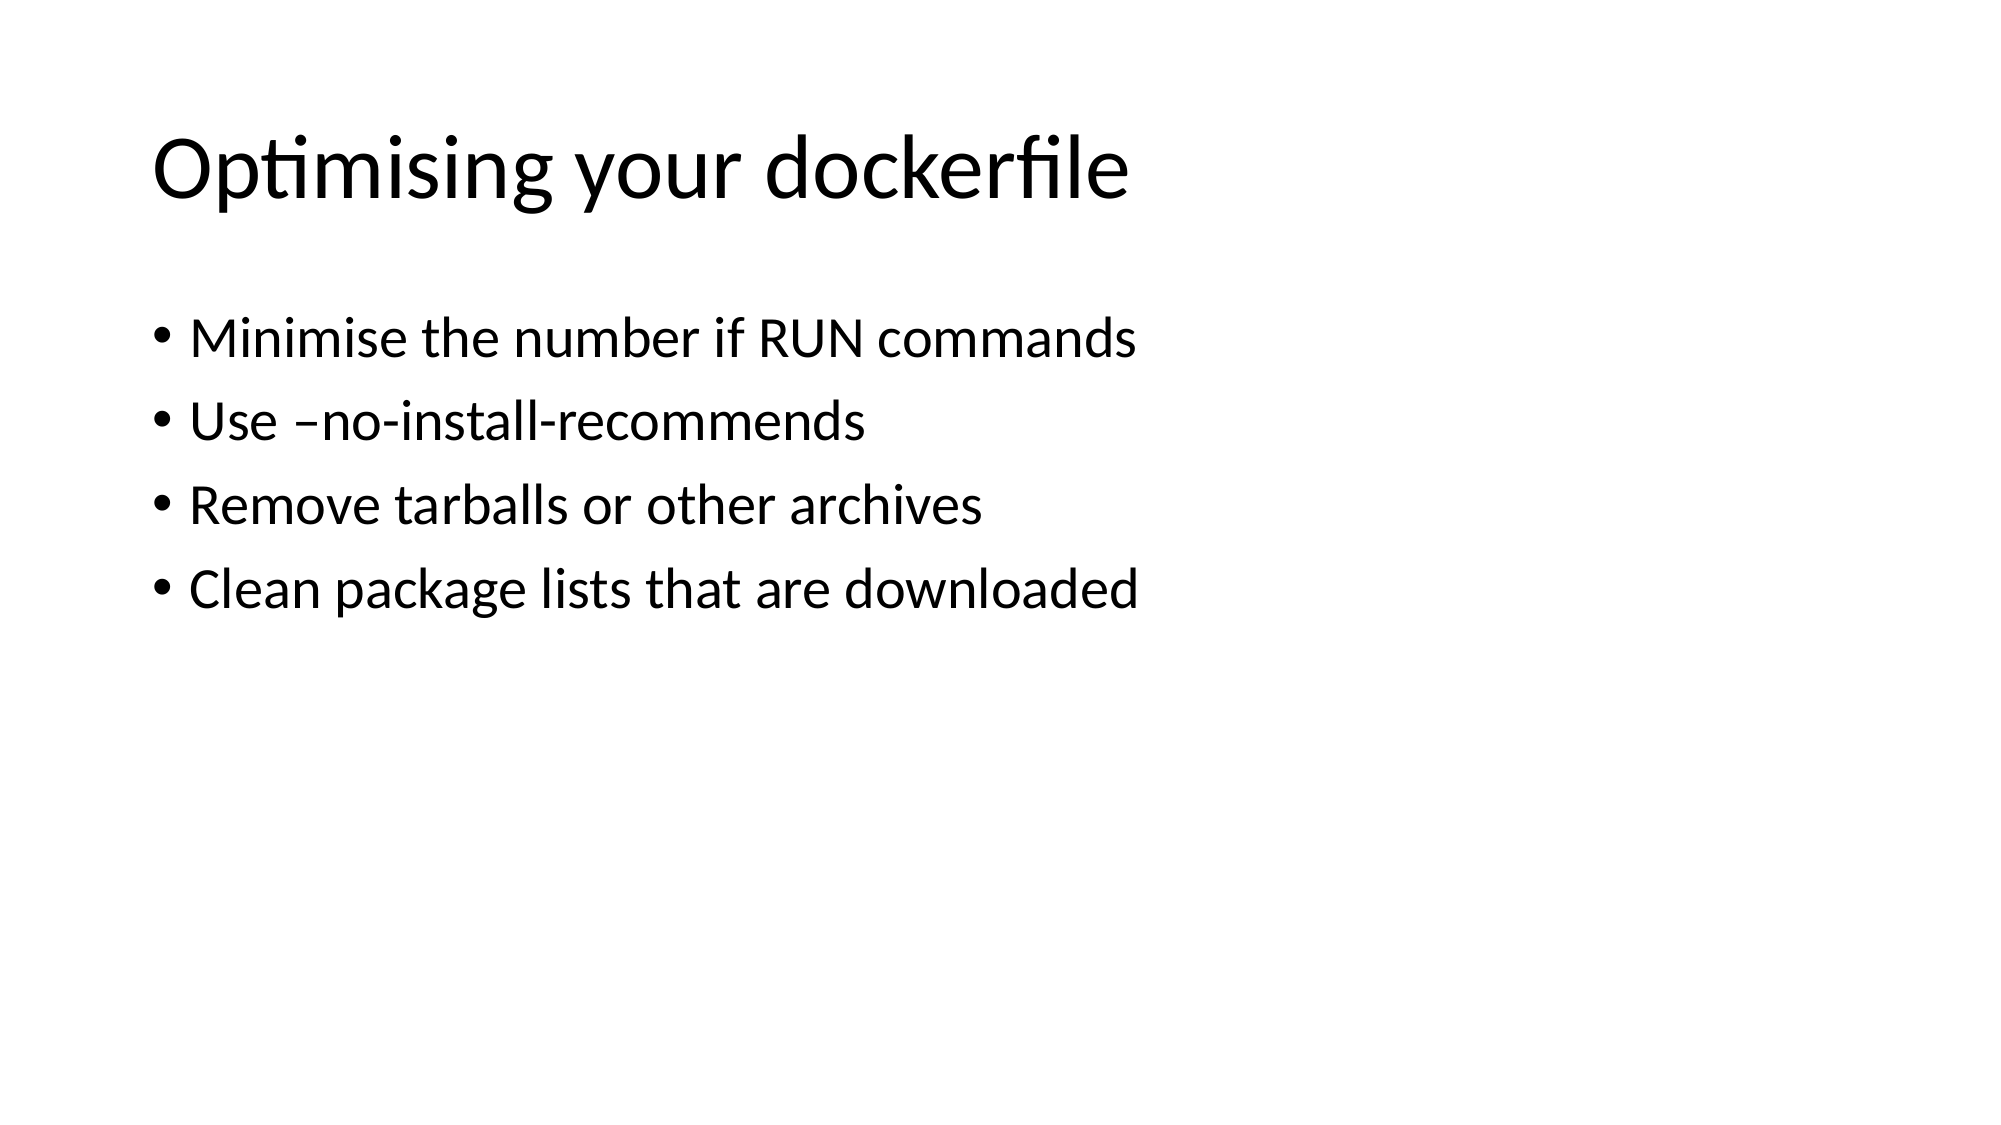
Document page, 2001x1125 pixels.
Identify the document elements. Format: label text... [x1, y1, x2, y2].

list Minimise the number if RUN commands Use –no-install-recommends Remove tarballs or other archives Clean package lists that are downloaded [137, 299, 1863, 1014]
title Optimising your dockerfile [137, 59, 1863, 278]
